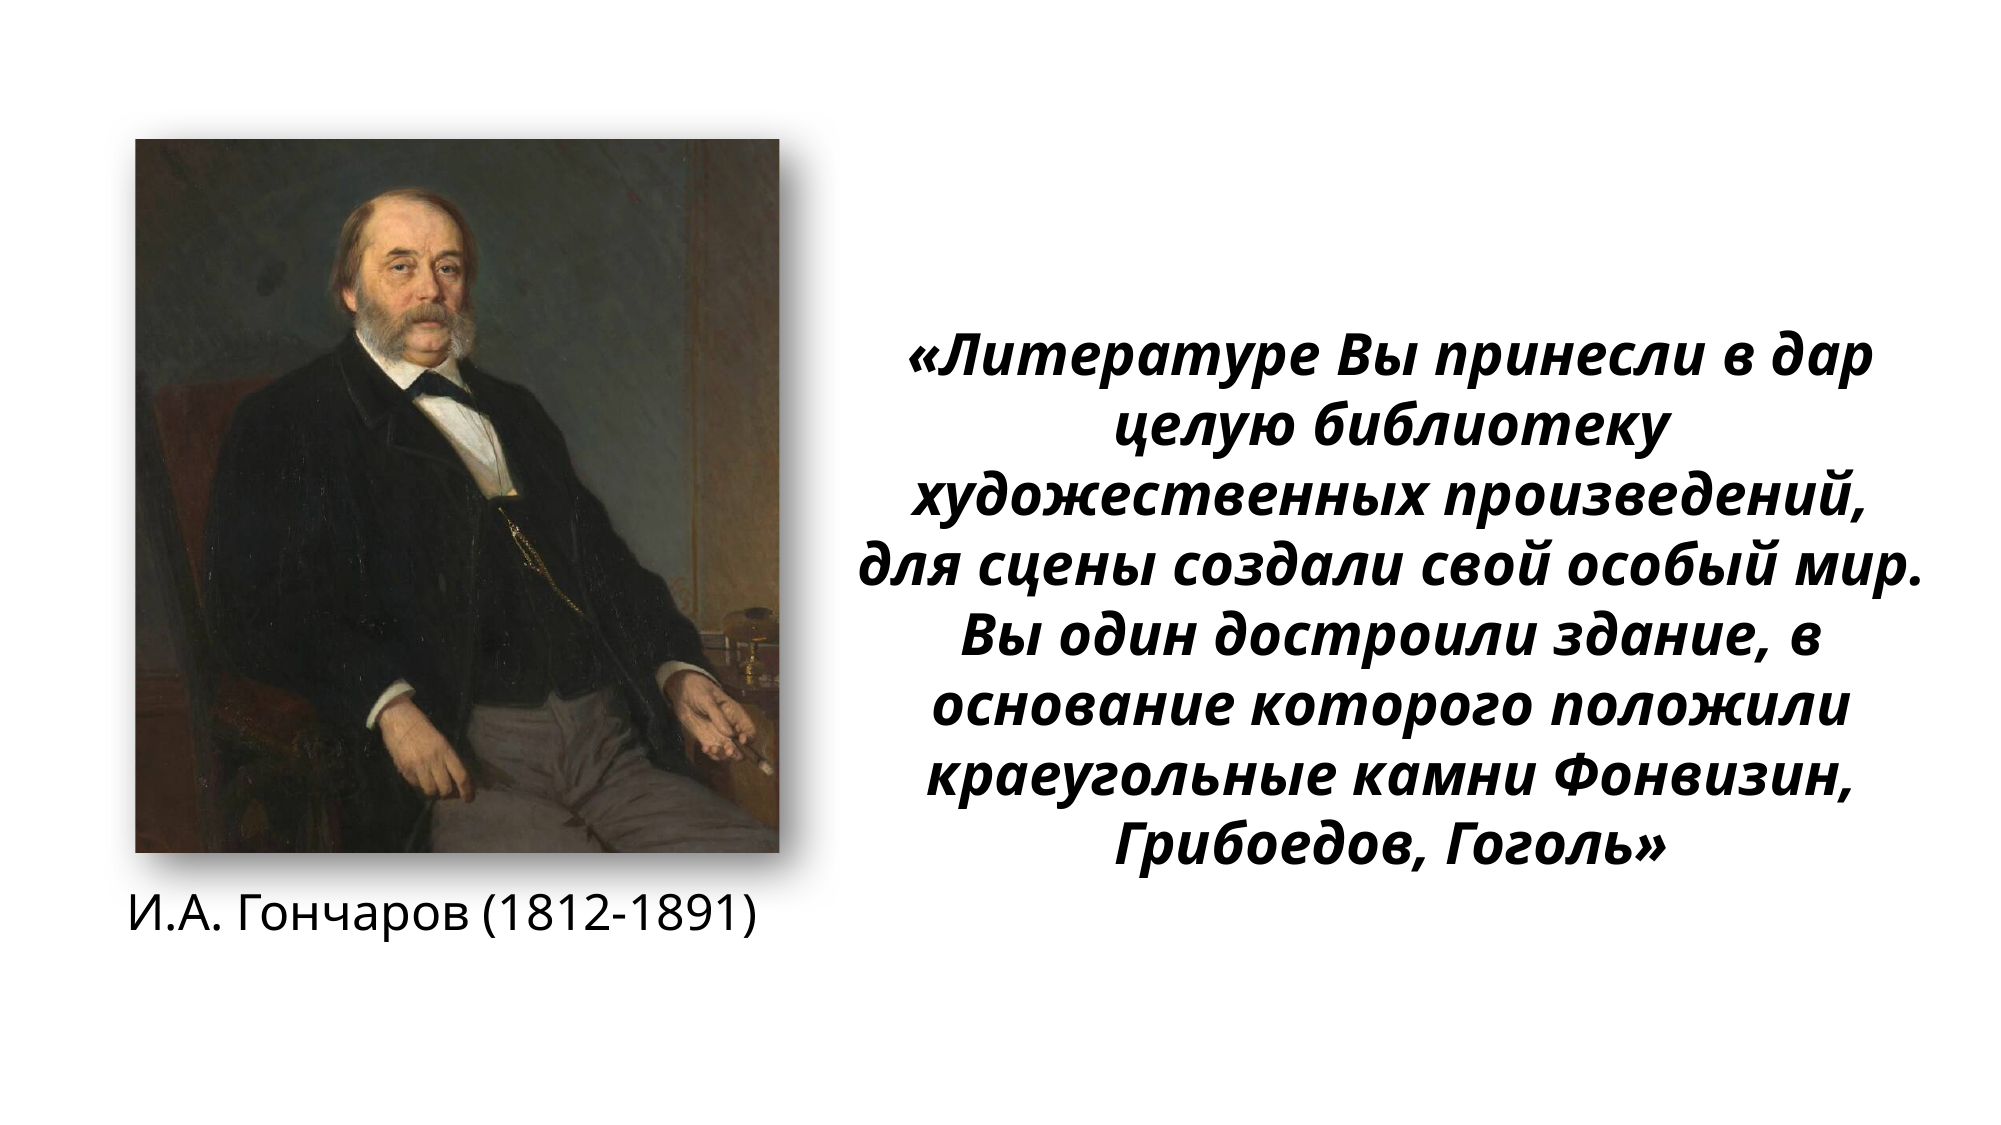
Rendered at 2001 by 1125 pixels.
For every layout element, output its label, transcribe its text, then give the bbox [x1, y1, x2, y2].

text_box «Литературе Вы принесли в дар целую библиотеку художественных произведений, для сцены создали свой особый мир. Вы один достроили здание, в основание которого положили краеугольные камни Фонвизин, Грибоедов, Гоголь» [841, 309, 1942, 885]
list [135, 139, 780, 853]
text_box И.А. Гончаров (1812-1891) [111, 872, 772, 948]
